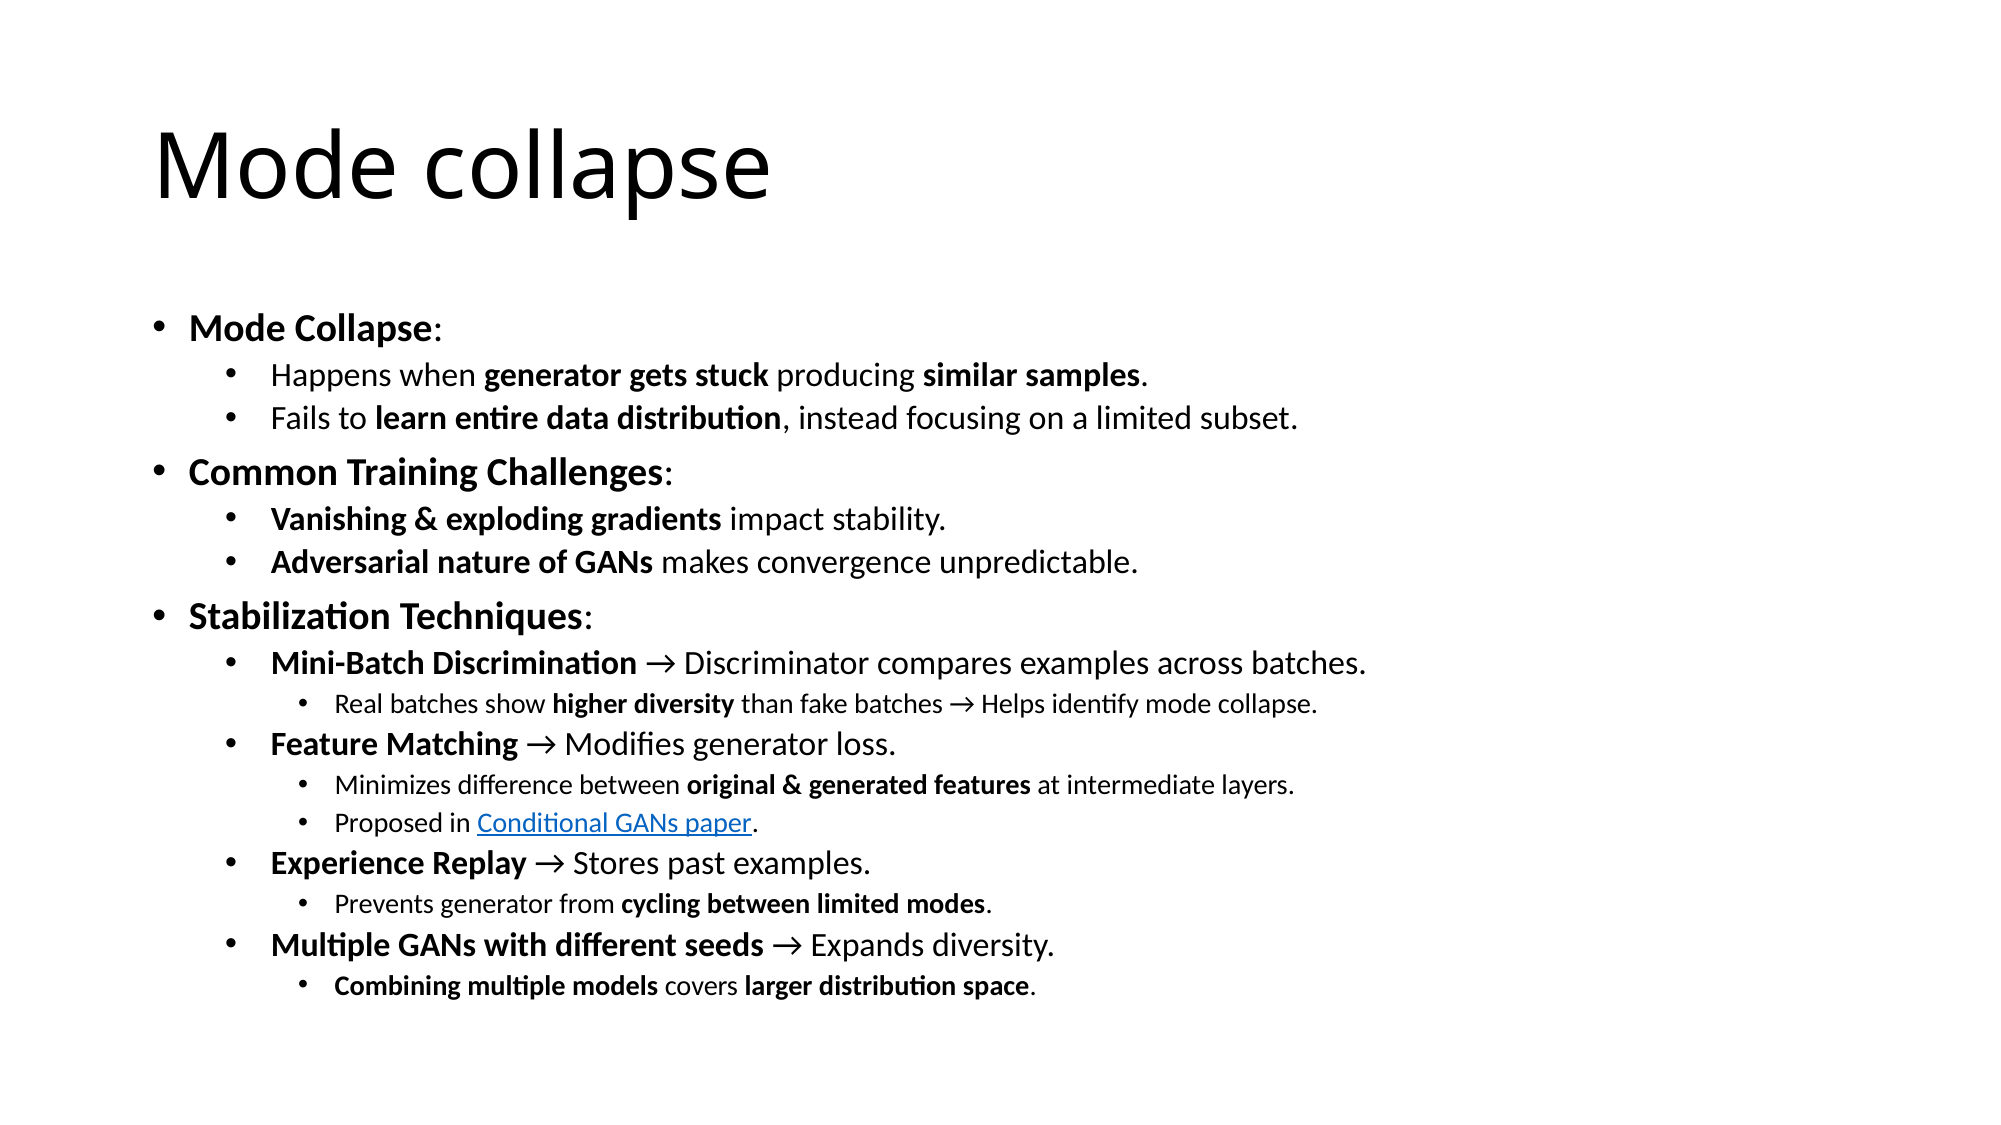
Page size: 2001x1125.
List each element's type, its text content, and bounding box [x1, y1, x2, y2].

list Mode Collapse: Happens when generator gets stuck producing similar samples. Fails to learn entire data distribution, instead focusing on a limited subset. Common Training Challenges: Vanishing & exploding gradients impact stability. Adversarial nature of GANs makes convergence unpredictable. Stabilization Techniques: Mini-Batch Discrimination → Discriminator compares examples across batches. Real batches show higher diversity than fake batches → Helps identify mode collapse. Feature Matching → Modifies generator loss. Minimizes difference between original & generated features at intermediate layers. Proposed in Conditional GANs paper. Experience Replay → Stores past examples. Prevents generator from cycling between limited modes. Multiple GANs with different seeds → Expands diversity. Combining multiple models covers larger distribution space. [137, 299, 1863, 1014]
title Mode collapse [137, 59, 1863, 278]
